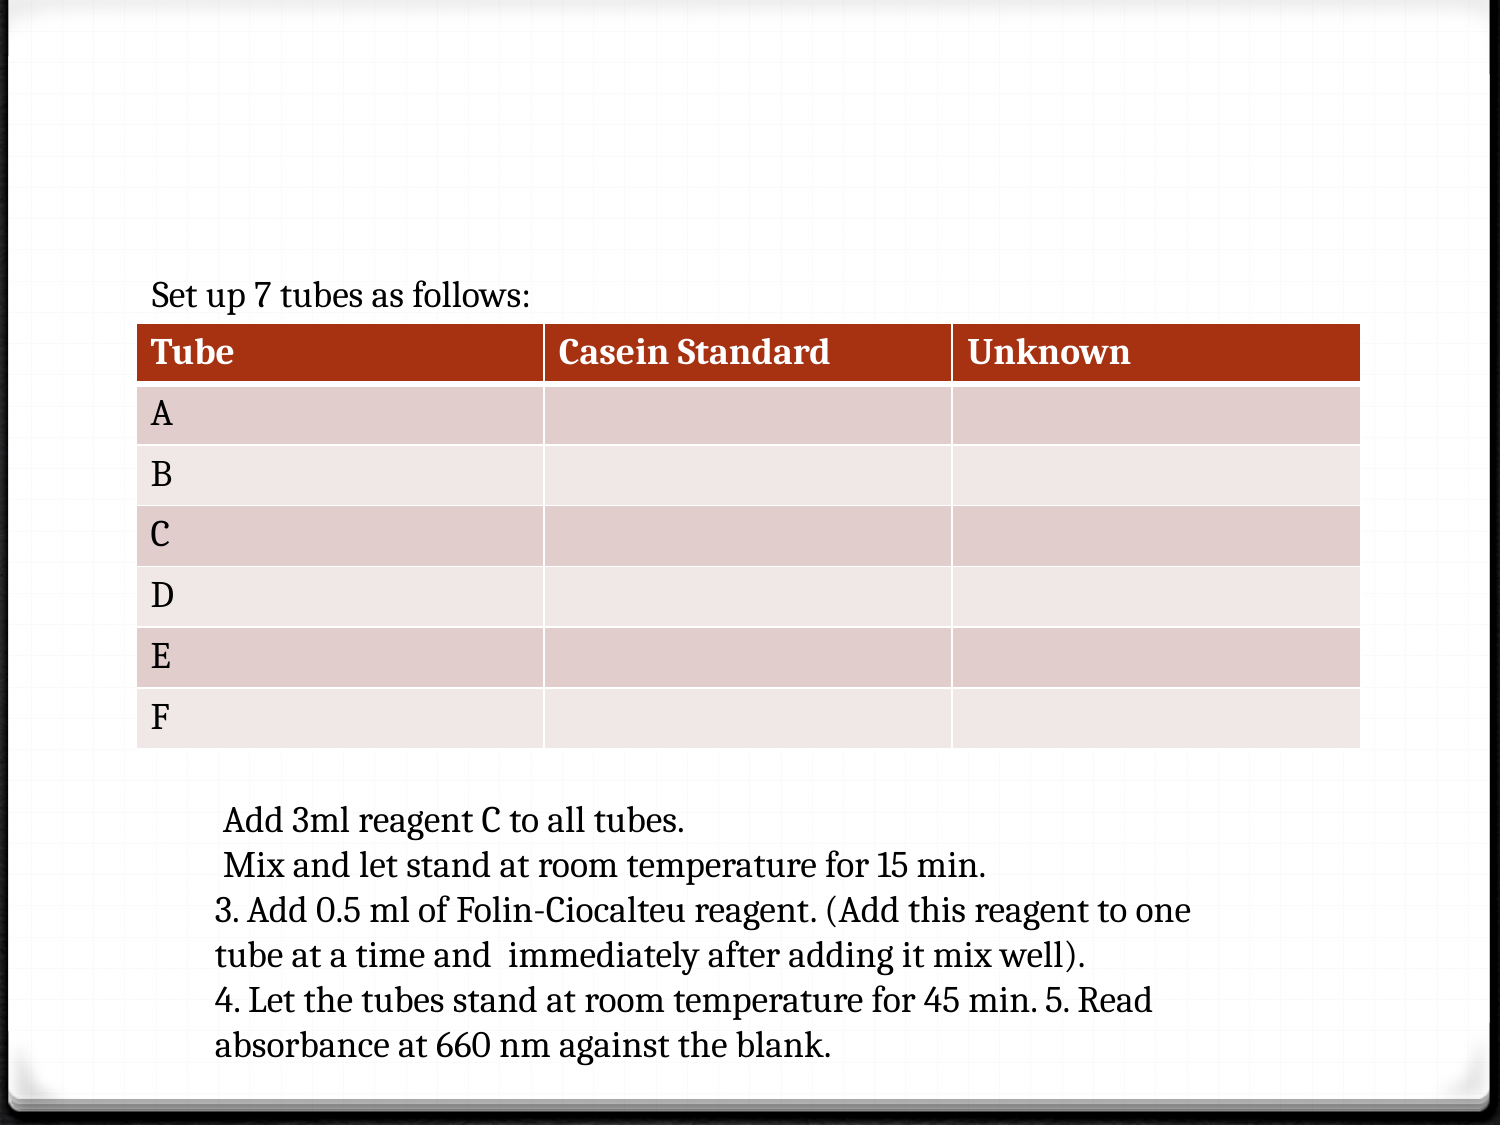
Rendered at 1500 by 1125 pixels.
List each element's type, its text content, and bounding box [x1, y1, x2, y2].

table_cell [545, 506, 951, 566]
table_cell [953, 387, 1360, 444]
table_cell [545, 628, 951, 687]
table_cell [953, 628, 1360, 687]
table_cell F [137, 689, 543, 748]
table_cell [545, 387, 951, 444]
table_cell D [137, 567, 543, 626]
table_header Casein Standard [545, 324, 951, 381]
table_cell A [137, 387, 543, 444]
table_cell [953, 446, 1360, 505]
table_cell [953, 506, 1360, 566]
table_cell C [137, 506, 543, 566]
table_header Unknown [953, 324, 1360, 381]
picture [0, 0, 1500, 1125]
table_cell [545, 689, 951, 748]
table_cell B [137, 446, 543, 505]
text_box Set up 7 tubes as follows: [137, 262, 1125, 323]
table_cell [545, 567, 951, 626]
text_box Add 3ml reagent C to all tubes. Mix and let stand at room temperature for 15 min. 3. Add 0.5 ml of Folin-Ciocalteu reagent. (Add this reagent to one tube at a time and immediately after adding it mix well). 4. Let the tubes stand at room temperature for 45 min. 5. Read absorbance at 660 nm against the blank. [199, 787, 1263, 1073]
table_header Tube [137, 324, 543, 381]
table_cell [545, 446, 951, 505]
table_cell E [137, 628, 543, 687]
table_cell [953, 567, 1360, 626]
table_cell [953, 689, 1360, 748]
